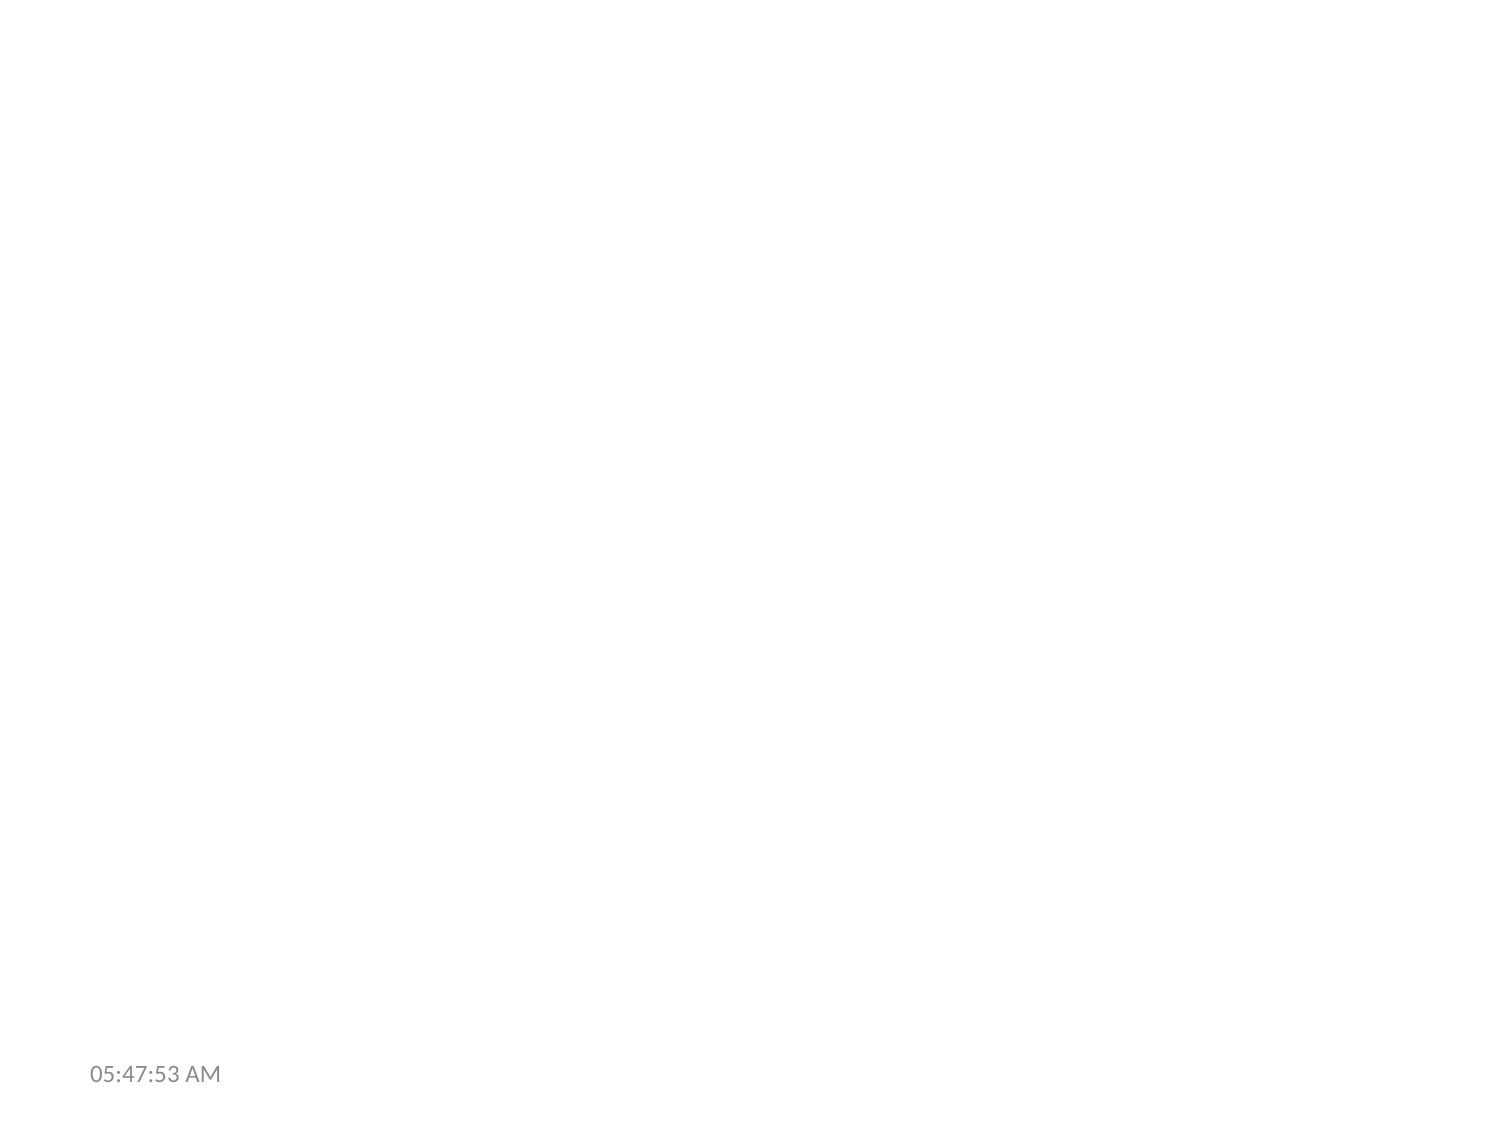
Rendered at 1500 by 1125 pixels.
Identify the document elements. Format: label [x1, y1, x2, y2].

slide_number [75, 1042, 425, 1103]
